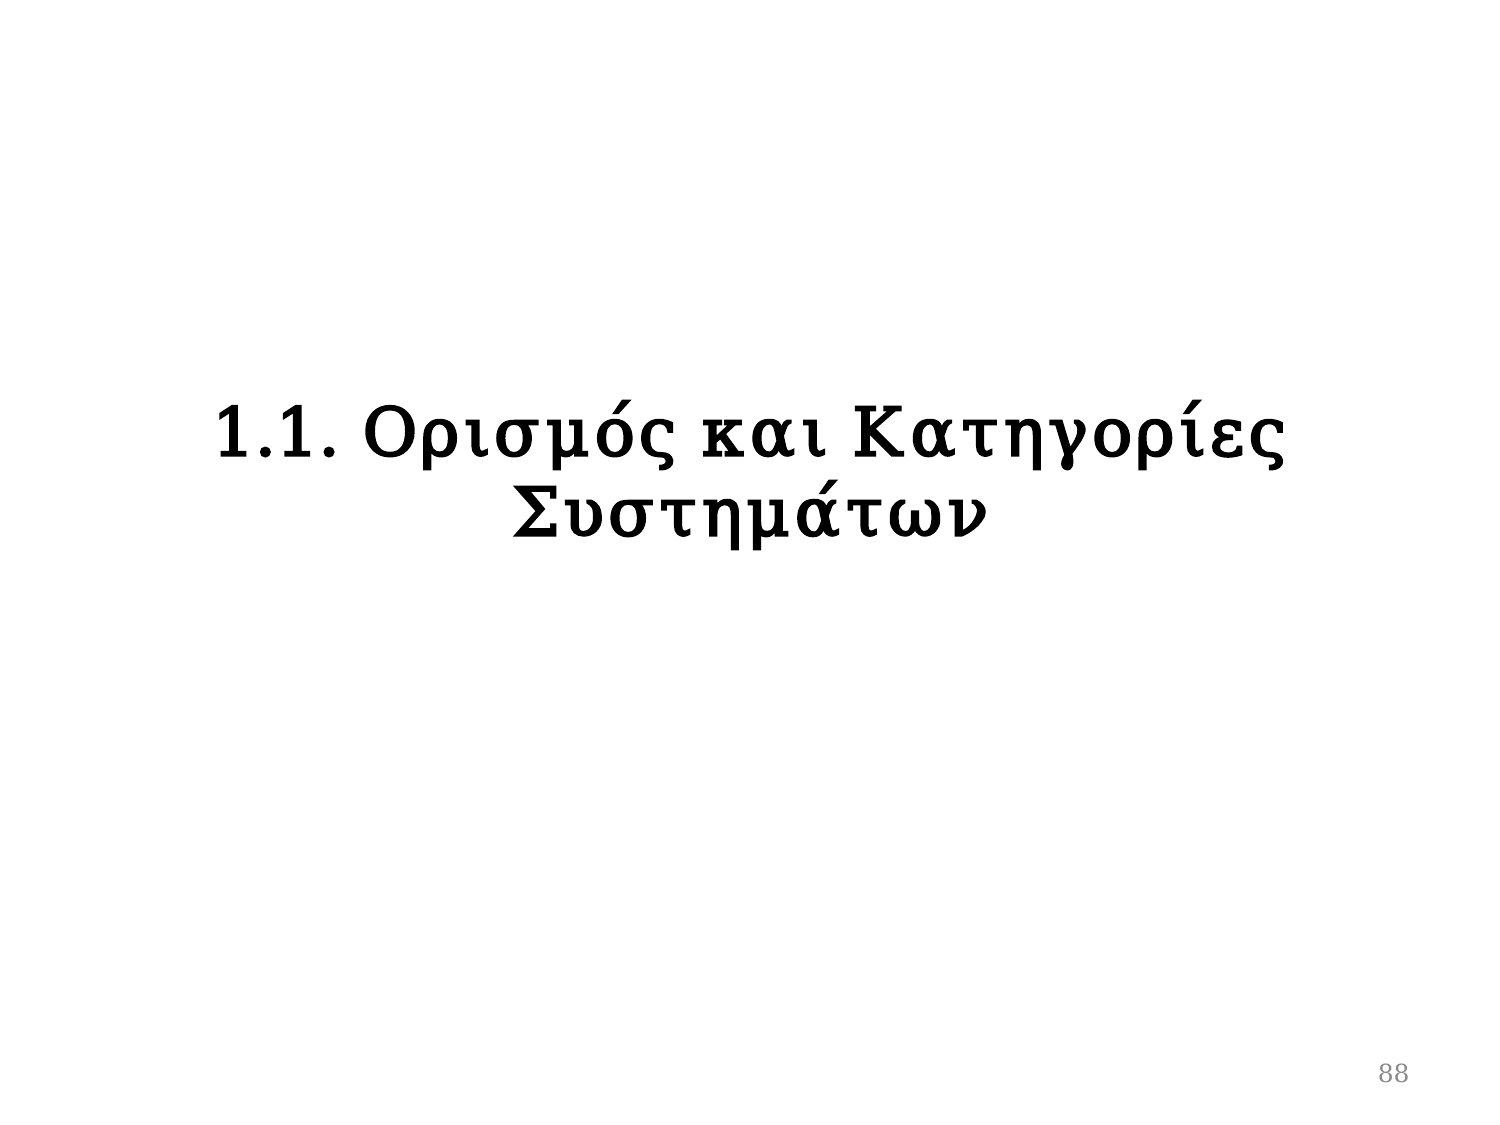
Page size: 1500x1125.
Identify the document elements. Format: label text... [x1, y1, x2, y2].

slide_number 88 [1074, 1042, 1425, 1103]
title 1.1. Ορισμός και Κατηγορίες Συστημάτων [75, 375, 1425, 563]
